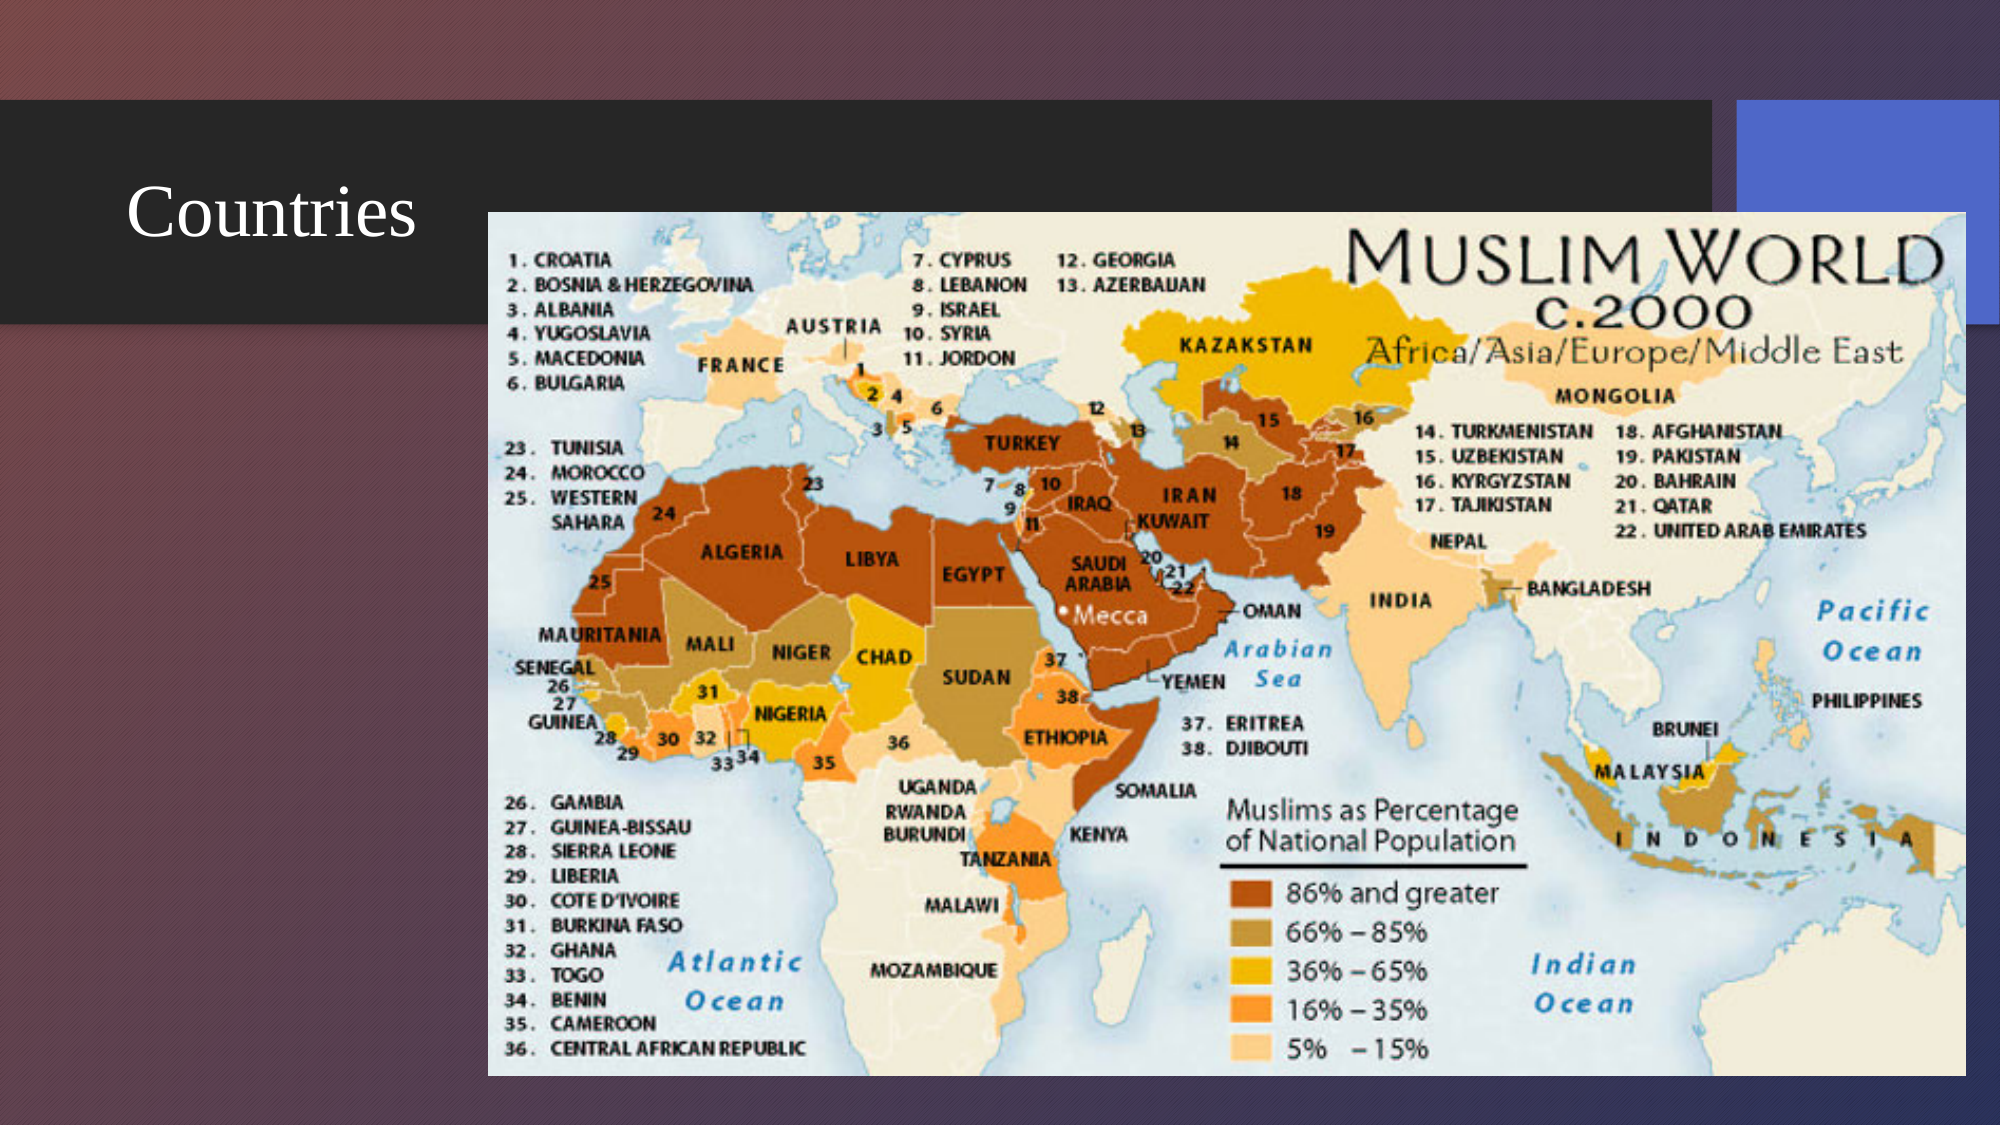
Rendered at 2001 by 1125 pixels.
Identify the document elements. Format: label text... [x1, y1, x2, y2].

picture [0, 211, 2000, 1076]
title Countries [111, 123, 1689, 301]
